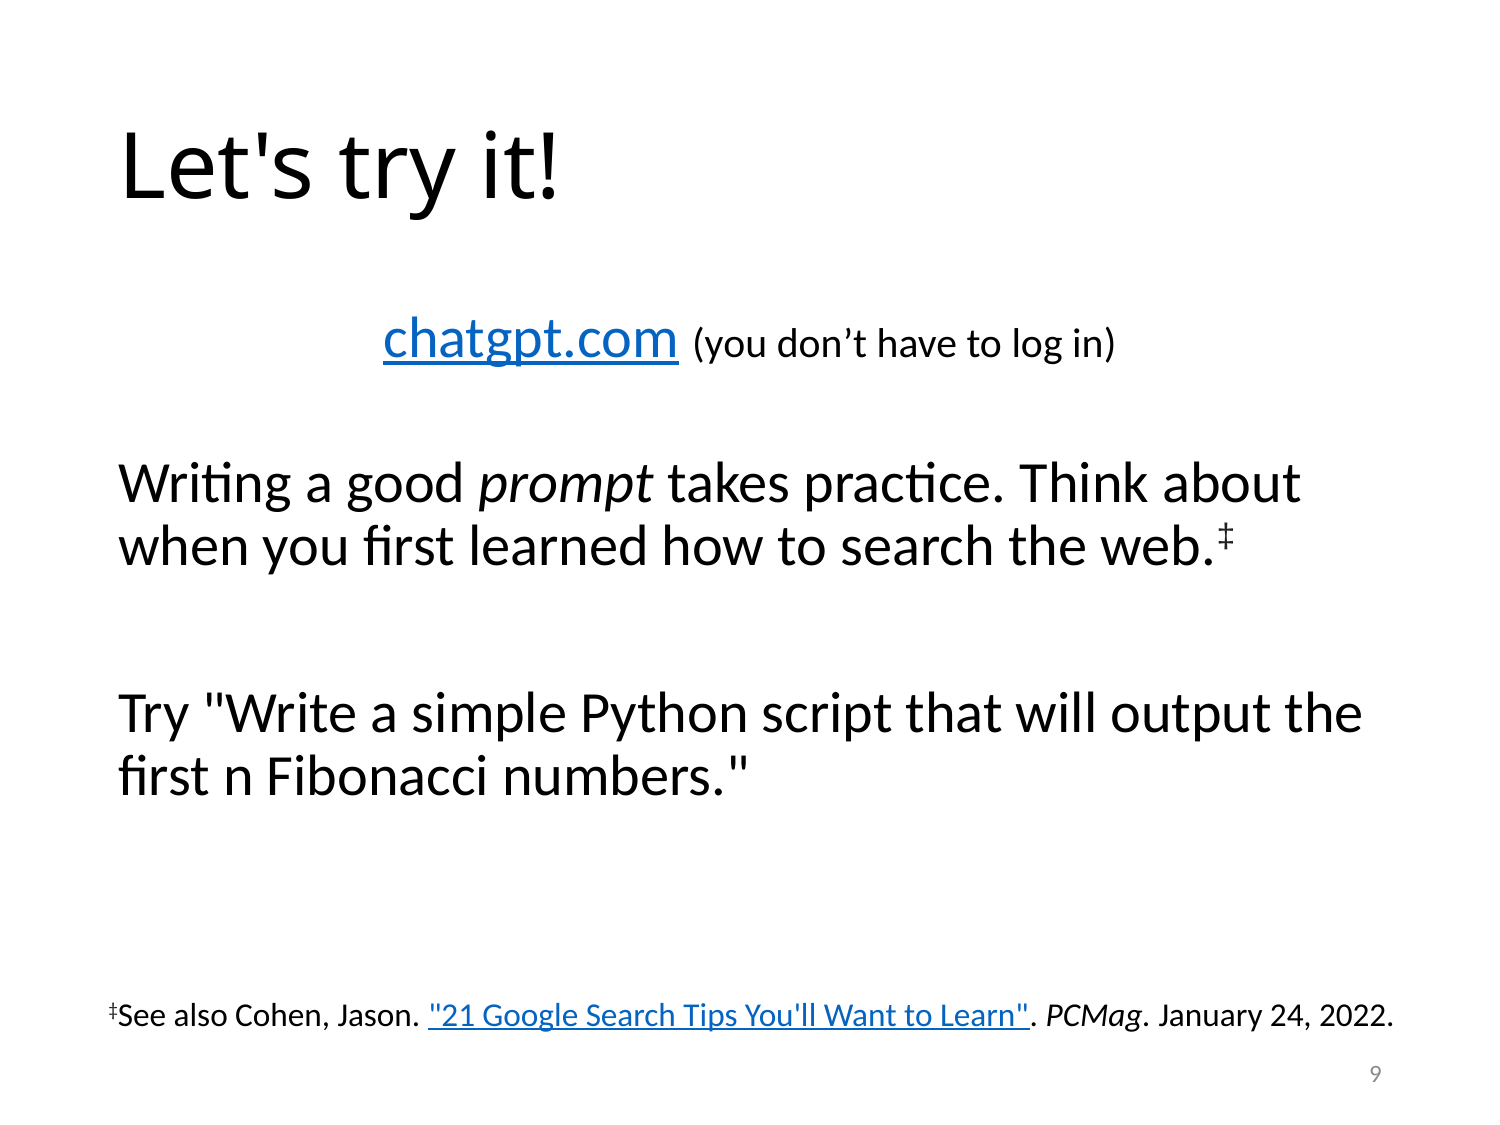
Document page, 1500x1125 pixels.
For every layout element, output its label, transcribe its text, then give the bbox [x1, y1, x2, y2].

text_box ‡See also Cohen, Jason. "21 Google Search Tips You'll Want to Learn". PCMag. January 24, 2022. [93, 985, 1426, 1041]
slide_number 9 [1059, 1042, 1397, 1103]
title Let's try it! [103, 59, 1397, 278]
list chatgpt.com (you don’t have to log in) Writing a good prompt takes practice. Think about when you first learned how to search the web.‡ Try "Write a simple Python script that will output the first n Fibonacci numbers." [103, 299, 1397, 985]
